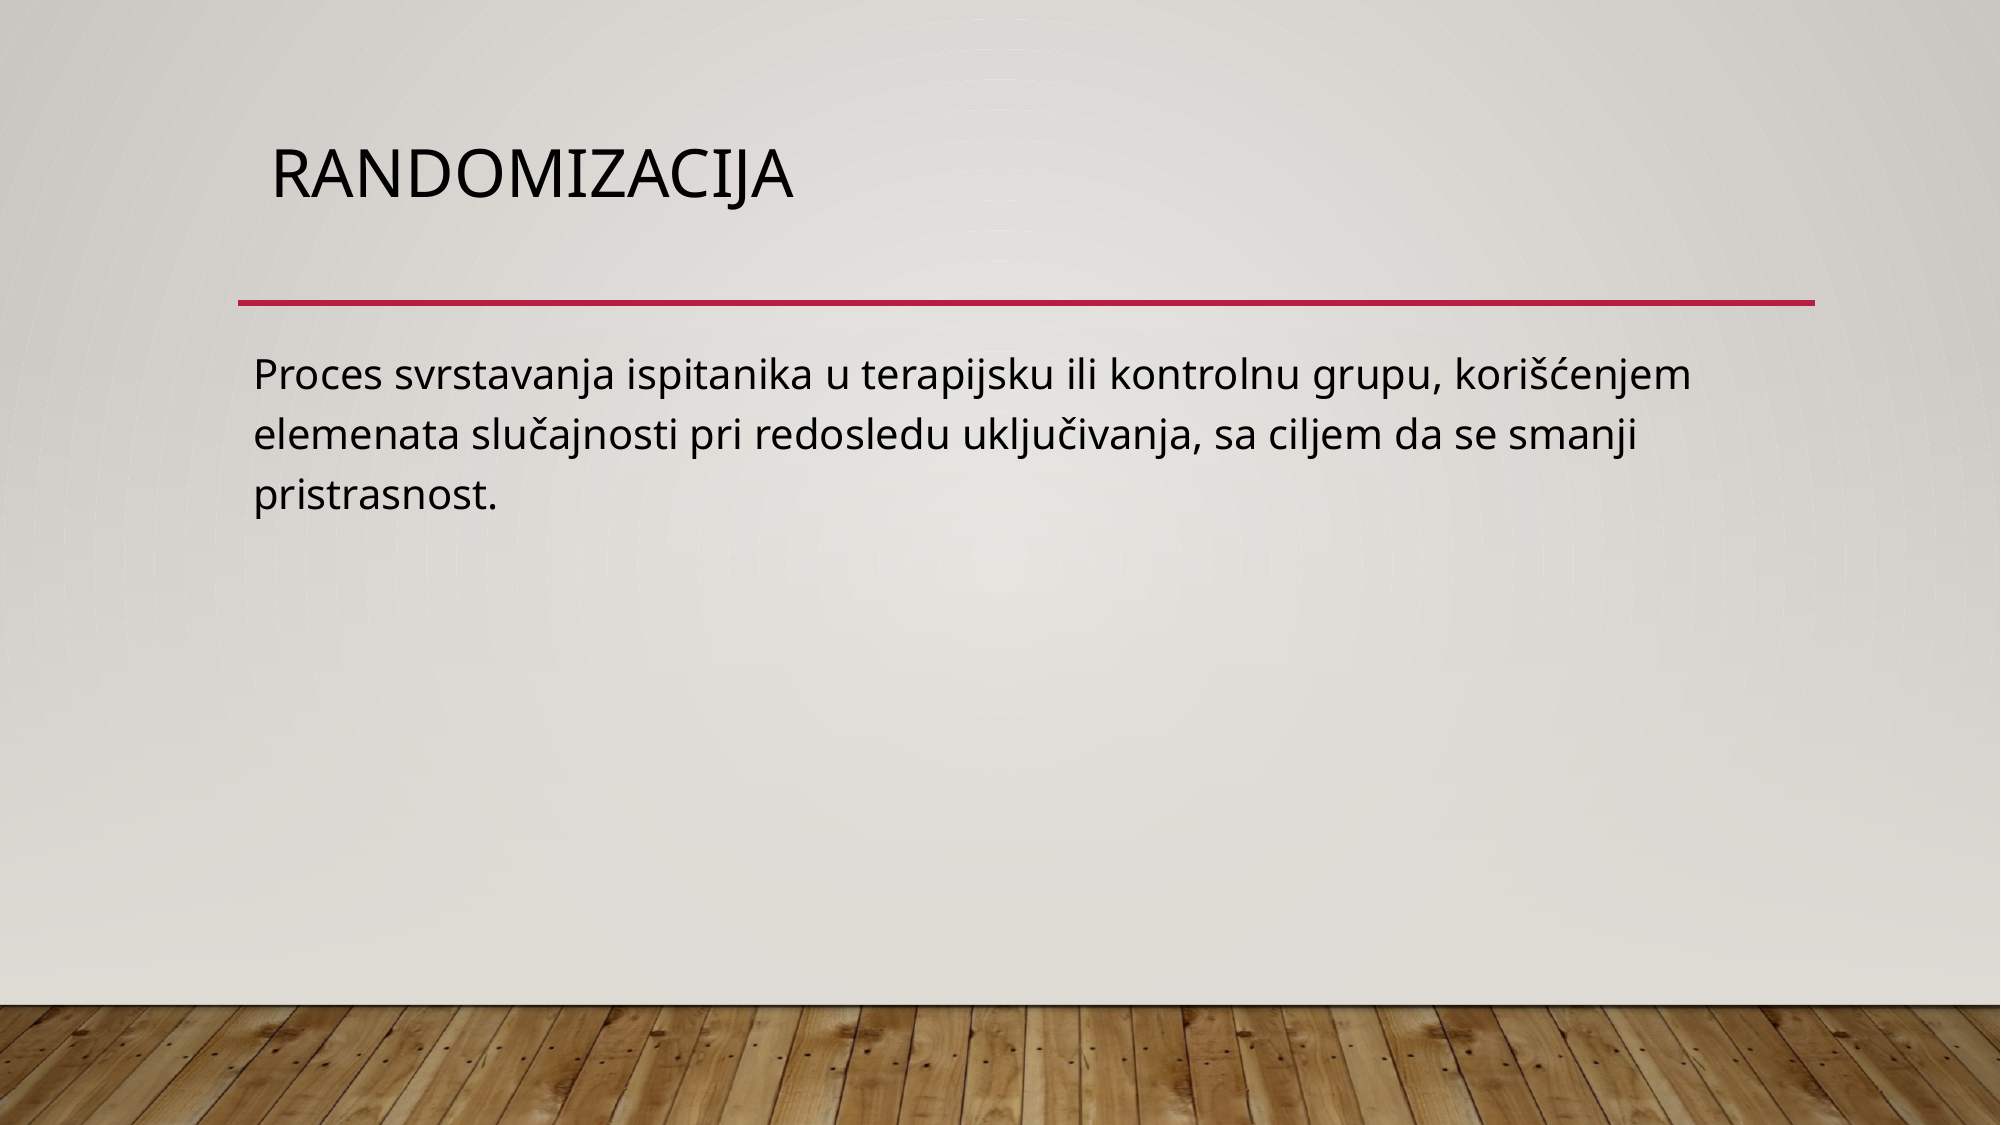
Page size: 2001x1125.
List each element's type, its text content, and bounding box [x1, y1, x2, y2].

list Proces svrstavanja ispitanika u terapijsku ili kontrolnu grupu, korišćenjem elemenata slučajnosti pri redosledu uključivanja, sa ciljem da se smanji pristrasnost. [238, 330, 1814, 897]
picture [0, 1005, 2000, 1125]
title Randomizacija [238, 131, 1814, 305]
